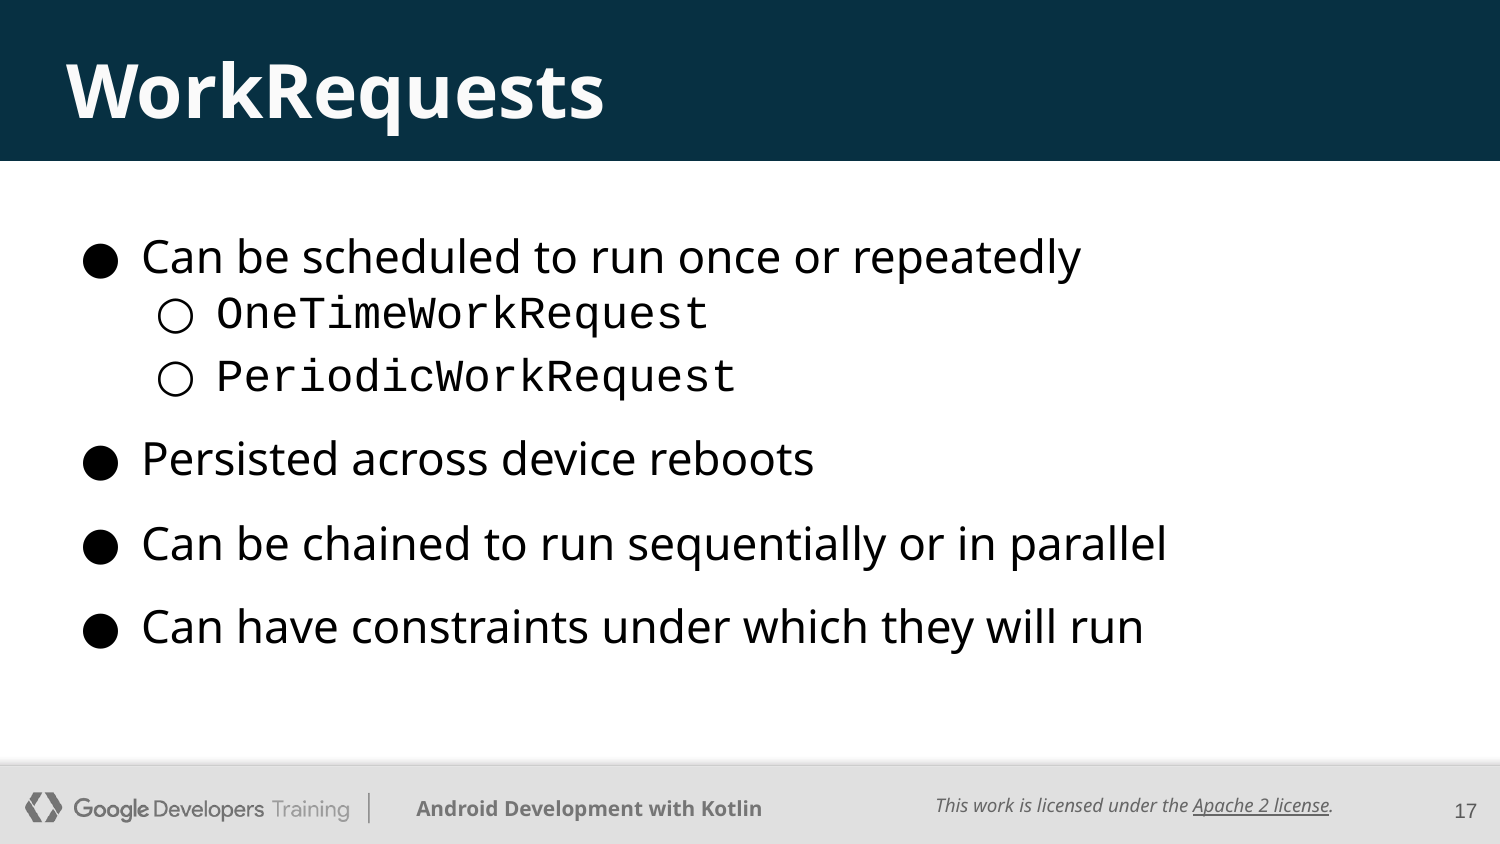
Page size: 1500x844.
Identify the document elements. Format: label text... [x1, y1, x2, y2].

picture [0, 161, 1500, 844]
list Can be scheduled to run once or repeatedly OneTimeWorkRequest PeriodicWorkRequest Persisted across device reboots Can be chained to run sequentially or in parallel Can have constraints under which they will run [51, 212, 1449, 713]
slide_number ‹#› [1402, 777, 1493, 842]
title WorkRequests [51, 28, 1449, 122]
